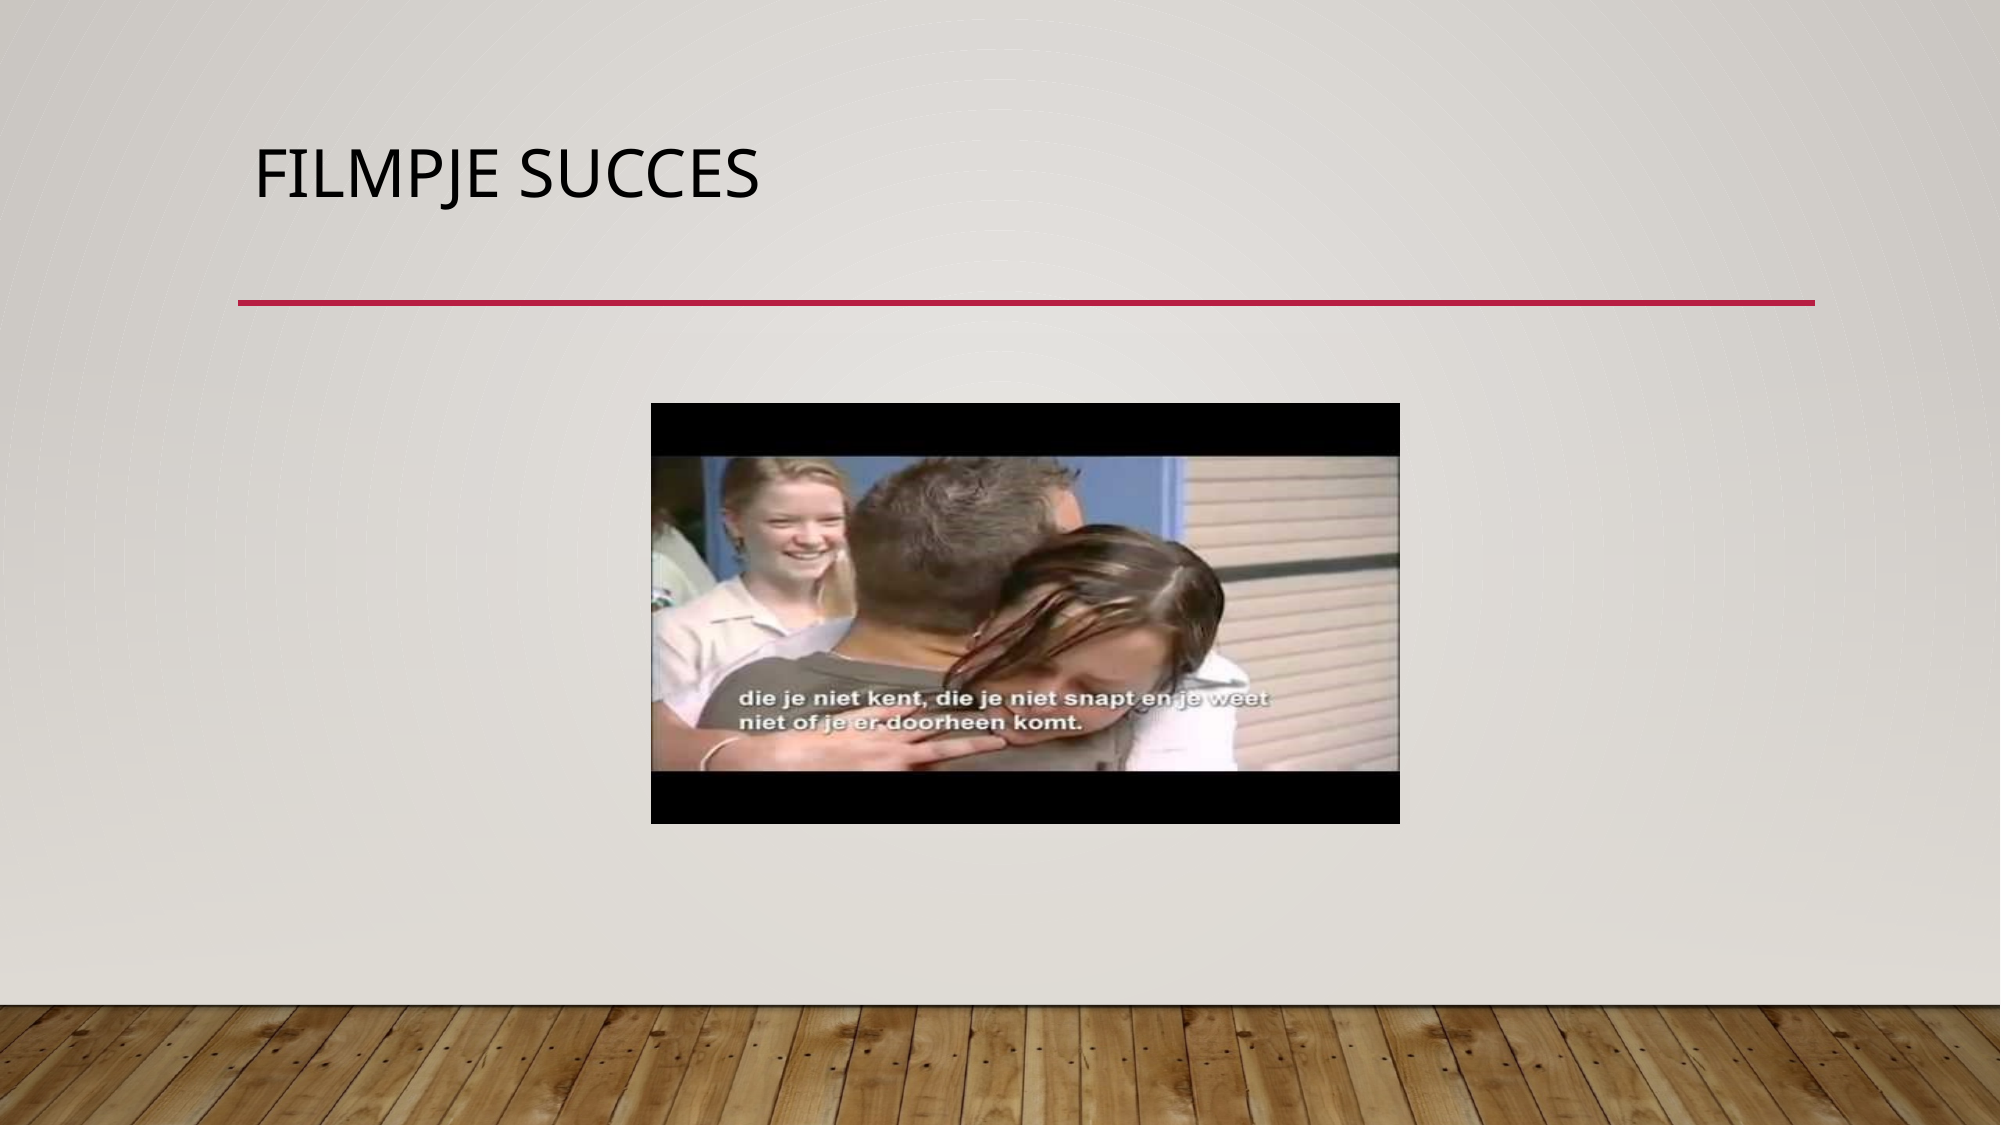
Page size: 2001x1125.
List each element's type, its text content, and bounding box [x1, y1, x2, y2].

title Filmpje succes [238, 131, 1814, 305]
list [650, 402, 1401, 825]
picture [0, 1005, 2000, 1125]
